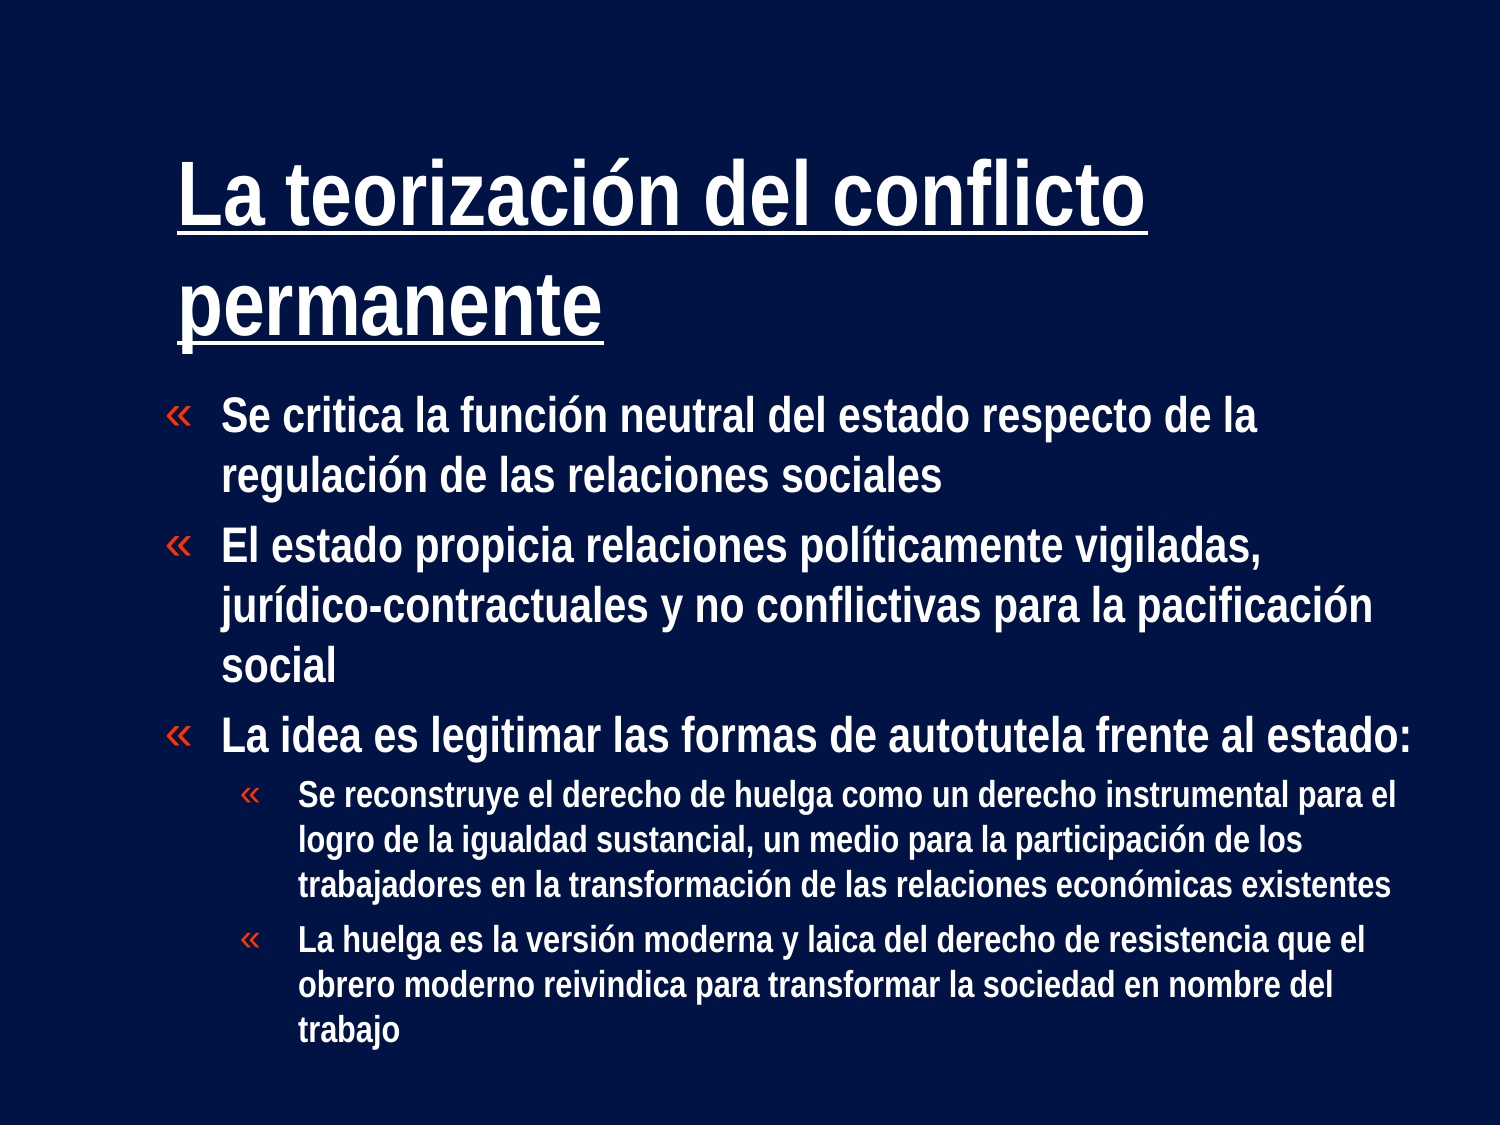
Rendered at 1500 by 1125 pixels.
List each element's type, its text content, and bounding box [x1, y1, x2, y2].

list Se critica la función neutral del estado respecto de la regulación de las relaciones sociales El estado propicia relaciones políticamente vigiladas, jurídico-contractuales y no conflictivas para la pacificación social La idea es legitimar las formas de autotutela frente al estado: Se reconstruye el derecho de huelga como un derecho instrumental para el logro de la igualdad sustancial, un medio para la participación de los trabajadores en la transformación de las relaciones económicas existentes La huelga es la versión moderna y laica del derecho de resistencia que el obrero moderno reivindica para transformar la sociedad en nombre del trabajo [150, 375, 1431, 1075]
title La teorización del conflicto permanente [162, 149, 1388, 338]
